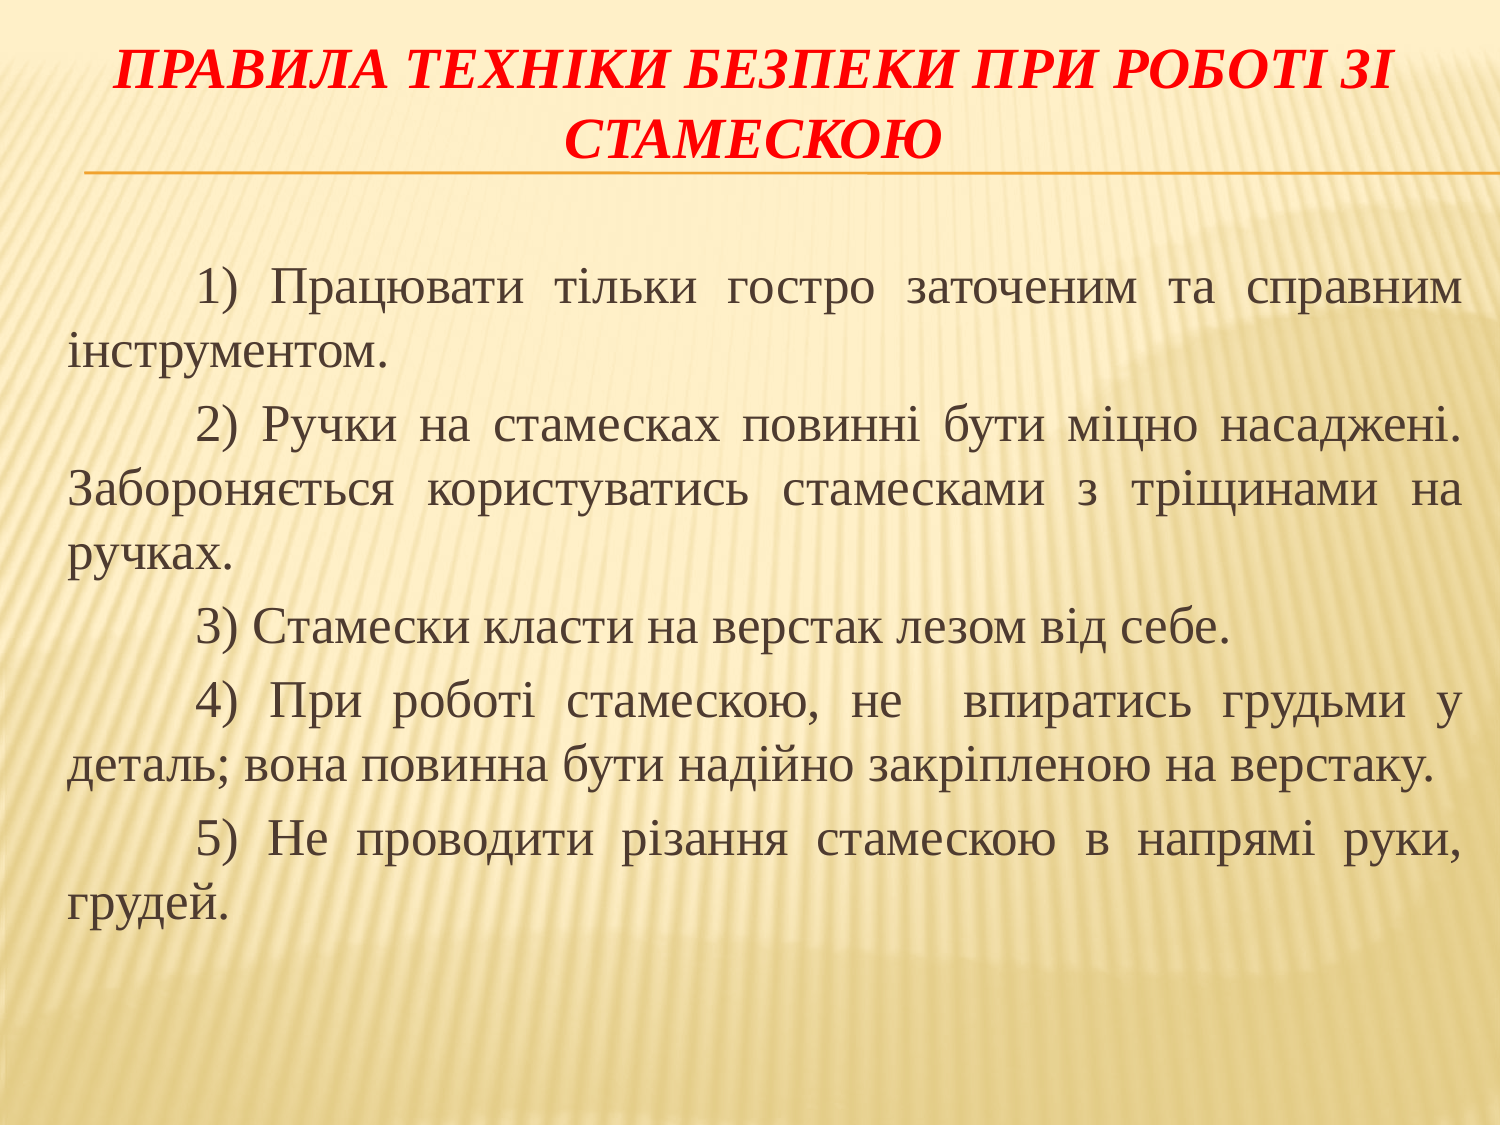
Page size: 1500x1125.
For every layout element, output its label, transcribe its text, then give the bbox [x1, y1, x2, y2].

title ПРАВИЛА ТЕХНІКИ БЕЗПЕКИ ПРИ РОБОТІ ЗІ СТАМЕСКОЮ [41, 30, 1467, 169]
list 1) Працювати тільки гостро заточеним та справним інструментом. 2) Ручки на стамесках повинні бути міцно насаджені. Забороняється користуватись стамесками з тріщинами на ручках. 3) Стамески класти на верстак лезом від себе. 4) При роботі стамескою, не впиратись грудьми у деталь; вона повинна бути надійно закріпленою на верстаку. 5) Не проводити різання стамескою в напрямі руки, грудей. [53, 243, 1479, 986]
